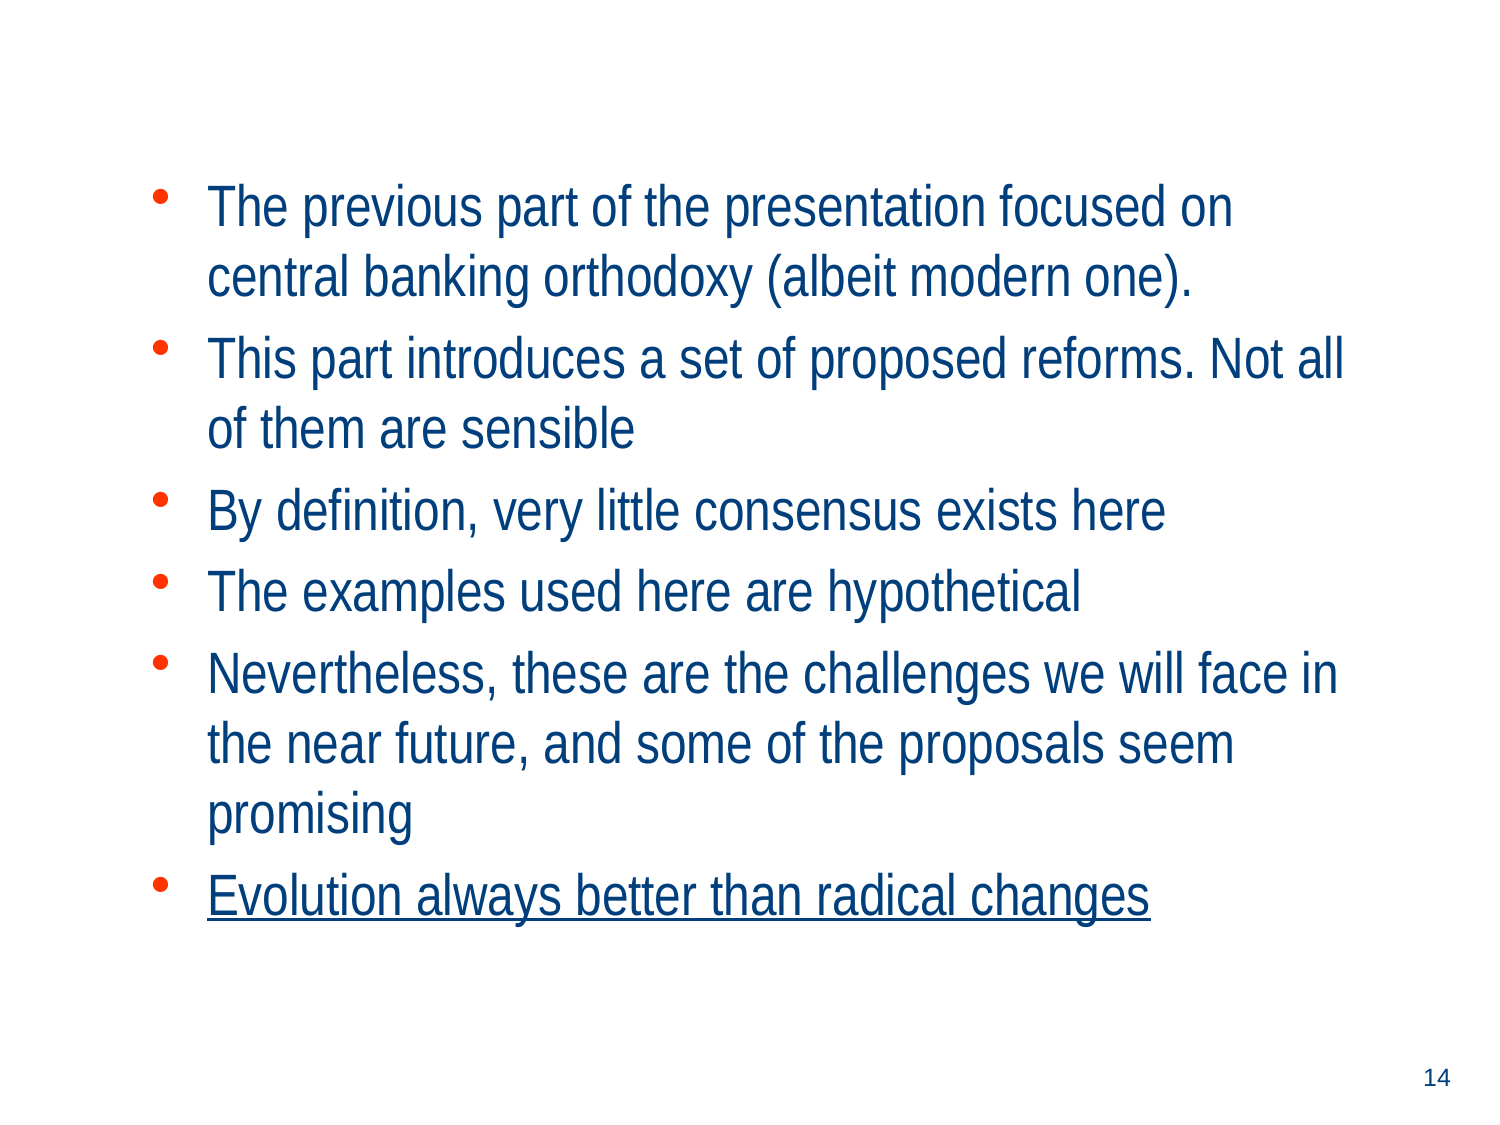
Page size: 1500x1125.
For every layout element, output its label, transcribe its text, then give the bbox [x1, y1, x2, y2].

list The previous part of the presentation focused on central banking orthodoxy (albeit modern one). This part introduces a set of proposed reforms. Not all of them are sensible By definition, very little consensus exists here The examples used here are hypothetical Nevertheless, these are the challenges we will face in the near future, and some of the proposals seem promising Evolution always better than radical changes [135, 160, 1365, 1024]
slide_number 14 [1116, 1047, 1467, 1107]
